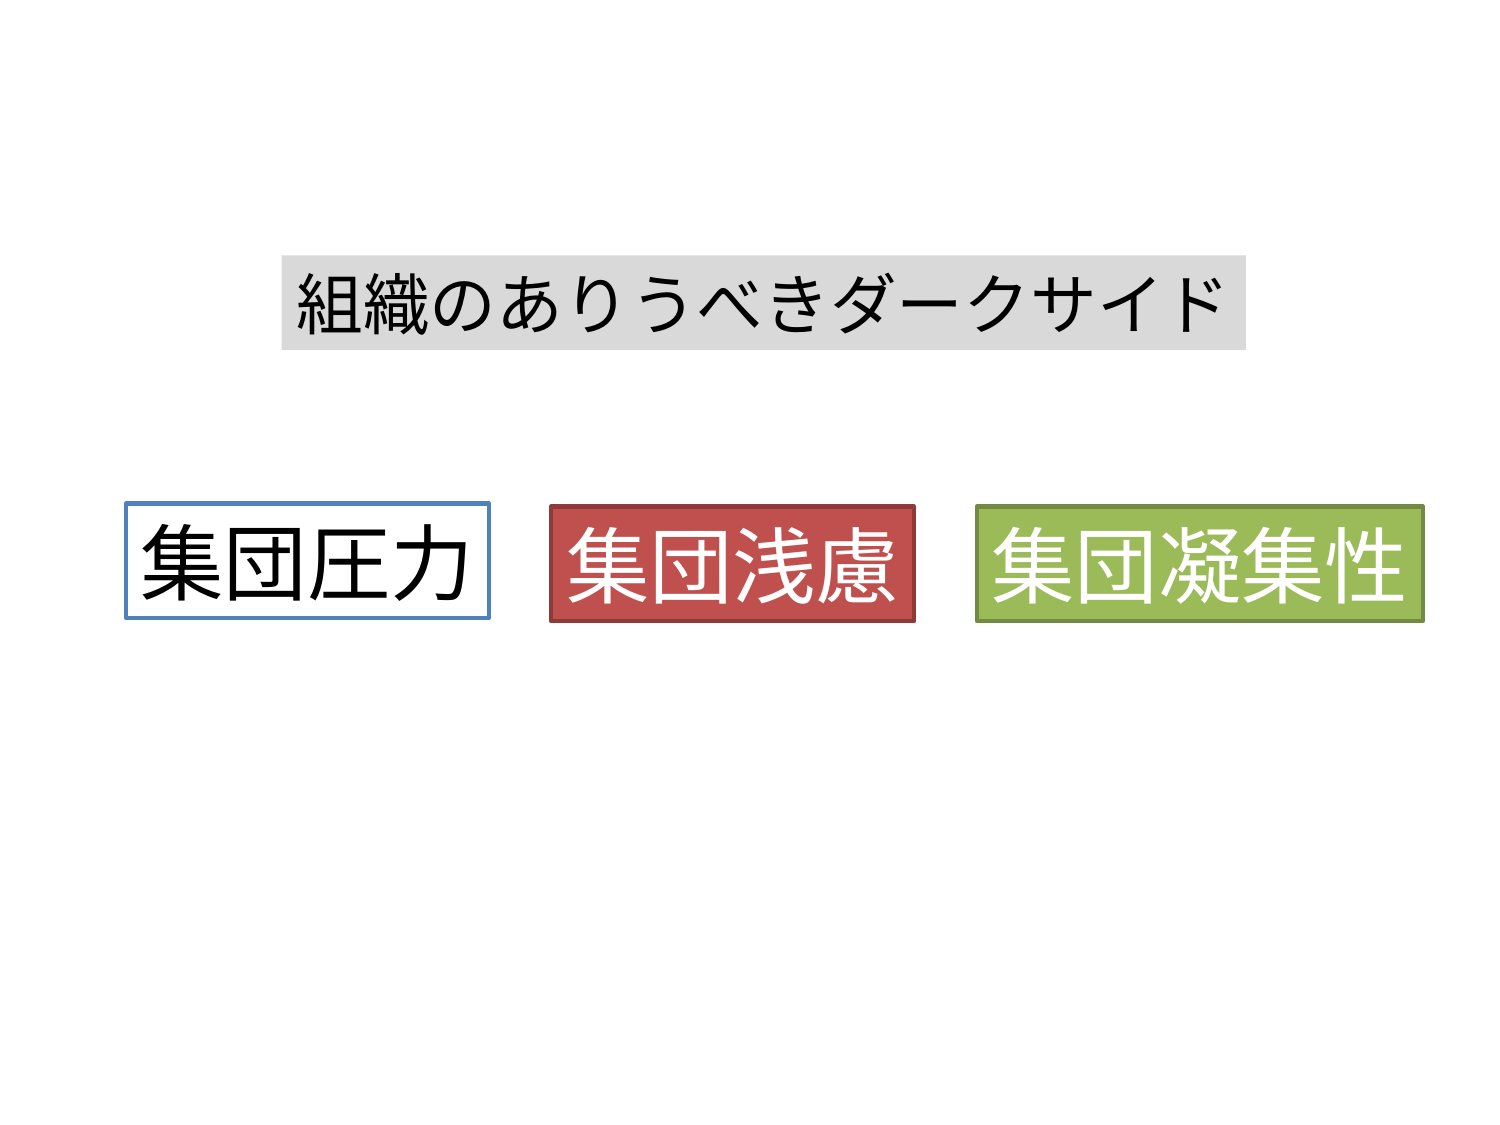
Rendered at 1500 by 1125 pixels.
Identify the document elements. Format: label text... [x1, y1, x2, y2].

text_box 集団圧力 [124, 501, 491, 620]
text_box 集団凝集性 [975, 504, 1425, 623]
text_box 組織のありうべきダークサイド [281, 255, 1246, 350]
text_box 集団浅慮 [549, 504, 916, 623]
